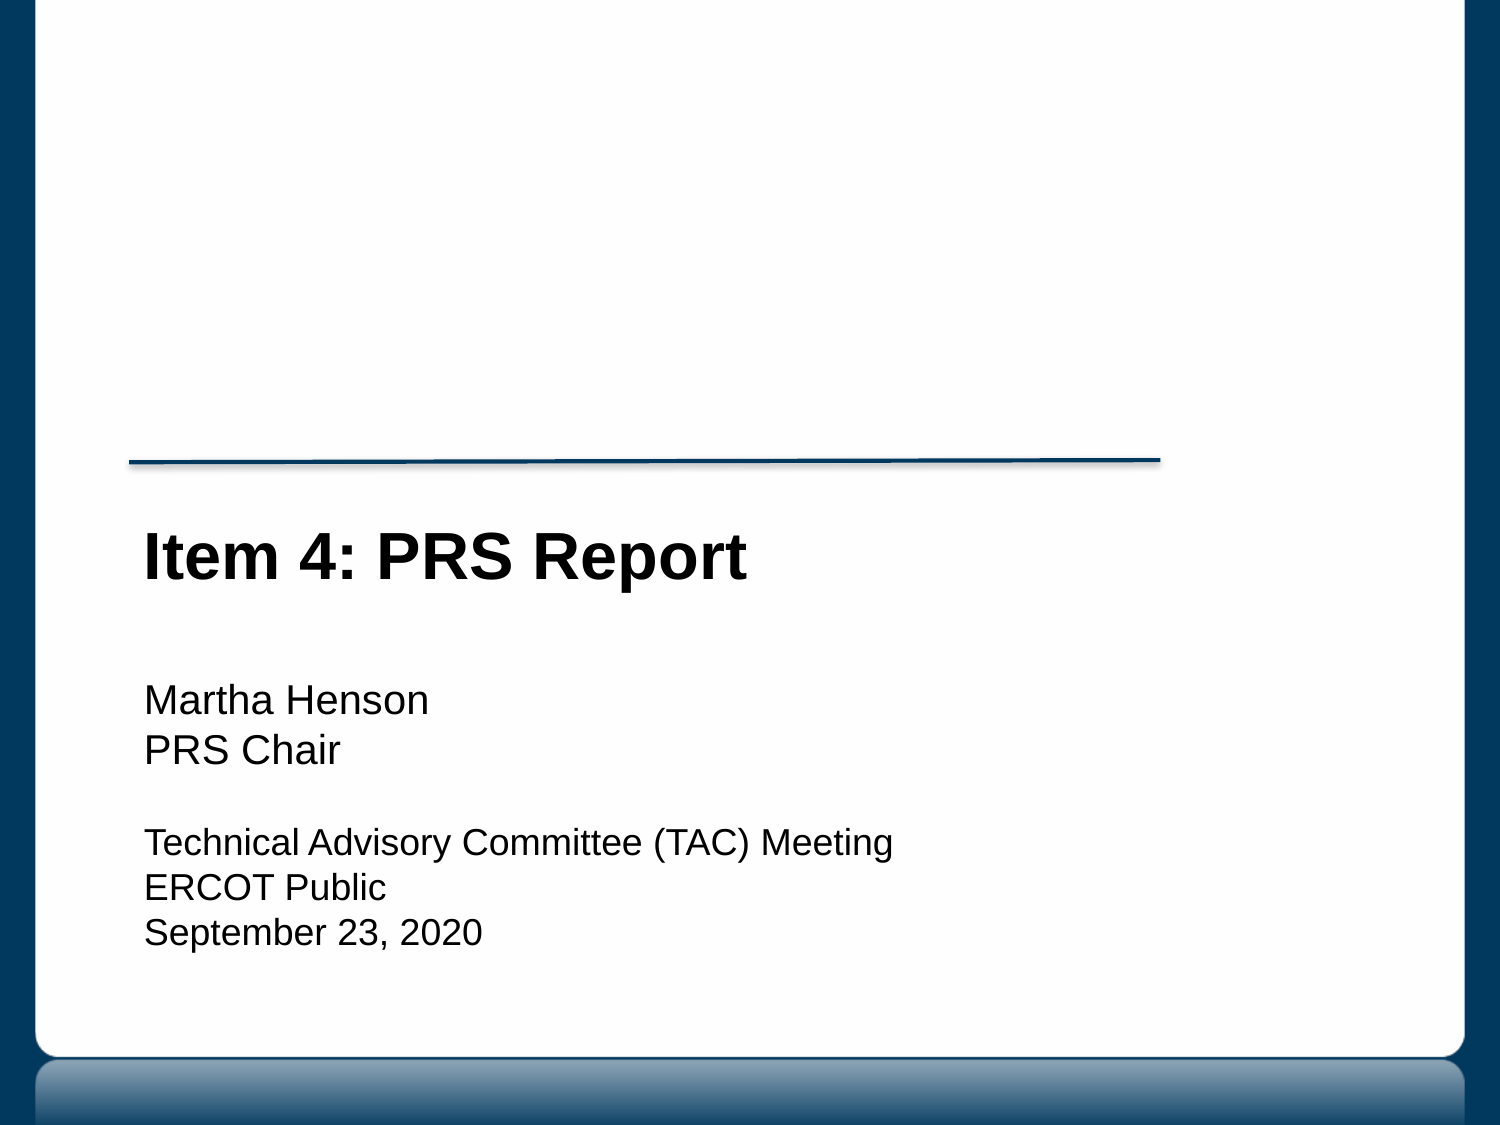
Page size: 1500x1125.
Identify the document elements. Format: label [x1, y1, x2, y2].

text_box [128, 459, 1367, 931]
picture [35, 0, 1465, 1125]
